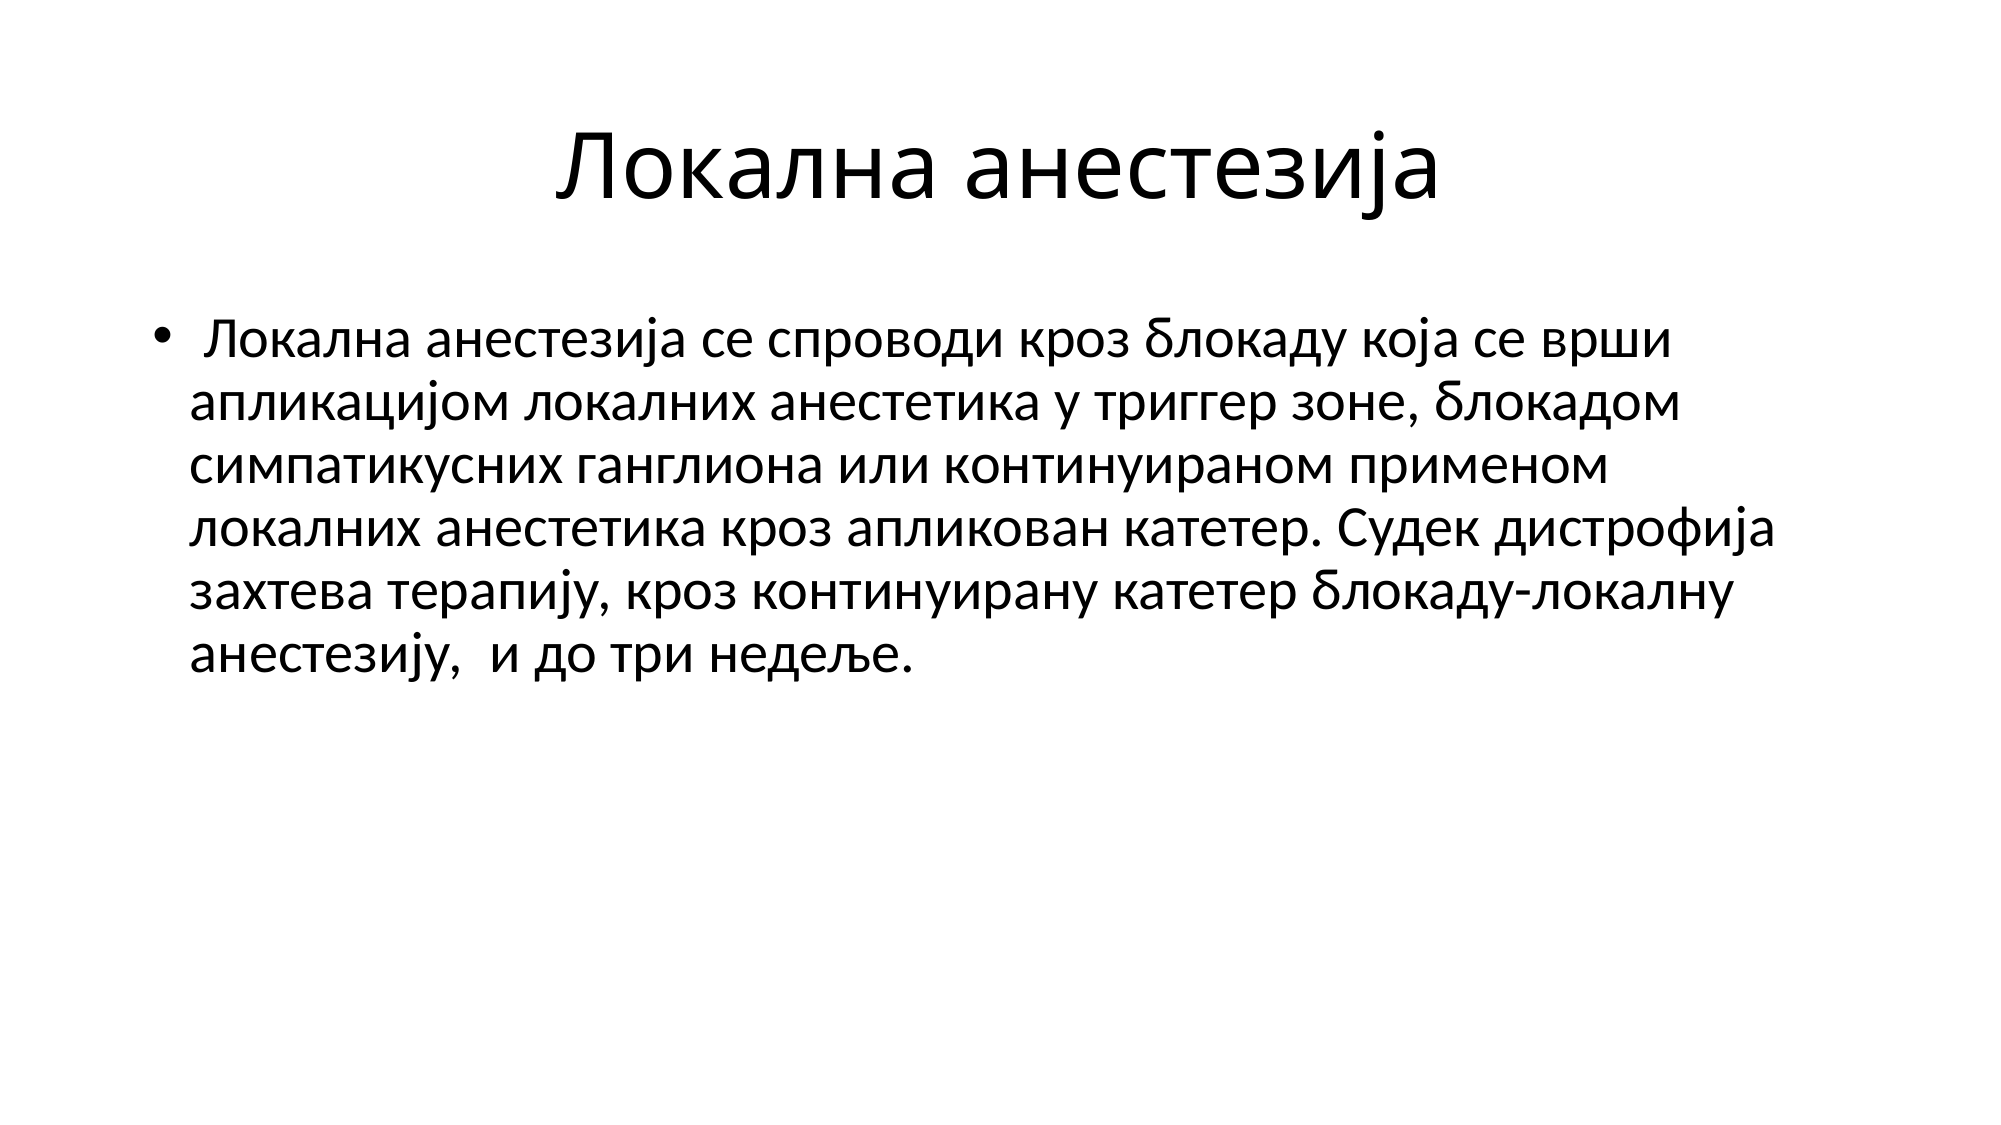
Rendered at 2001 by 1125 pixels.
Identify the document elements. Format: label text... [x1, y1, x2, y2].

list Локална анестезија се спроводи кроз блокаду која се врши апликацијом локалних анестетика у триггер зоне, блокадом симпатикусних ганглиона или континуираном применом локалних анестетика кроз апликован катетер. Судек дистрофија захтева терапију, кроз континуирану катетер блокаду-локалну анестезију, и до три недеље. [137, 299, 1863, 1014]
title Локална анестезија [137, 59, 1863, 278]
